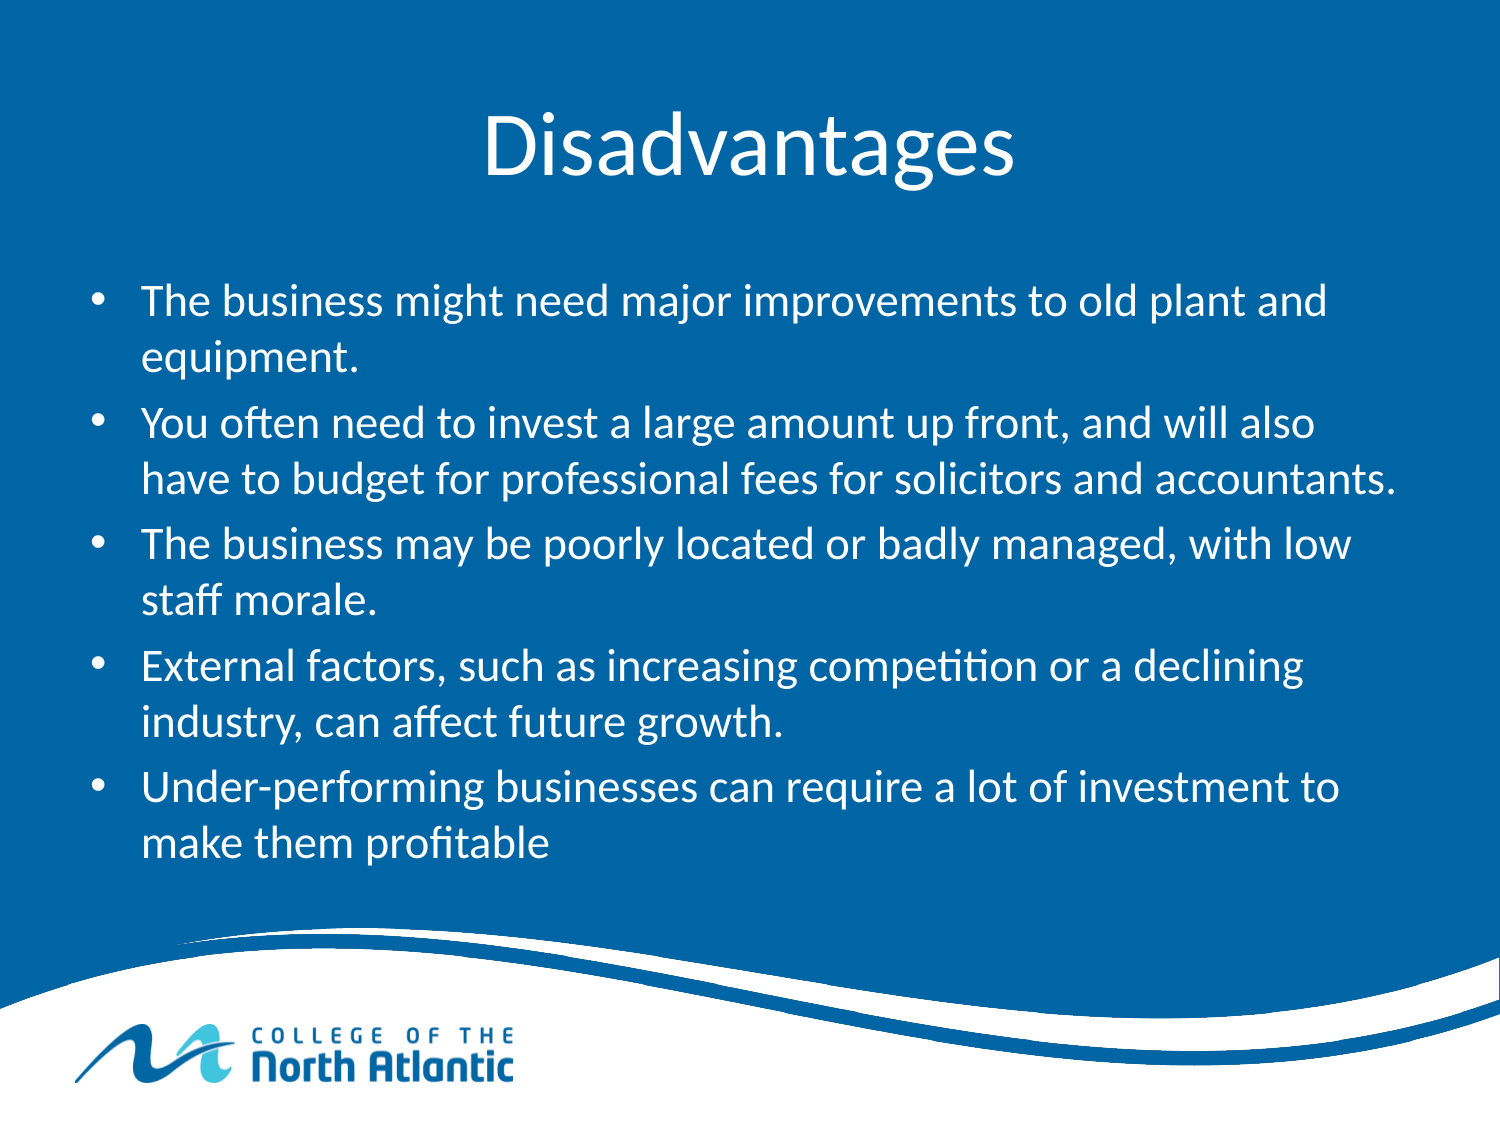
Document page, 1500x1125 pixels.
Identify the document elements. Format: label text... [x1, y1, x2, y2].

picture [0, 928, 1500, 1125]
list The business might need major improvements to old plant and equipment. You often need to invest a large amount up front, and will also have to budget for professional fees for solicitors and accountants. The business may be poorly located or badly managed, with low staff morale. External factors, such as increasing competition or a declining industry, can affect future growth. Under-performing businesses can require a lot of investment to make them profitable [75, 262, 1425, 900]
title Disadvantages [75, 45, 1425, 233]
